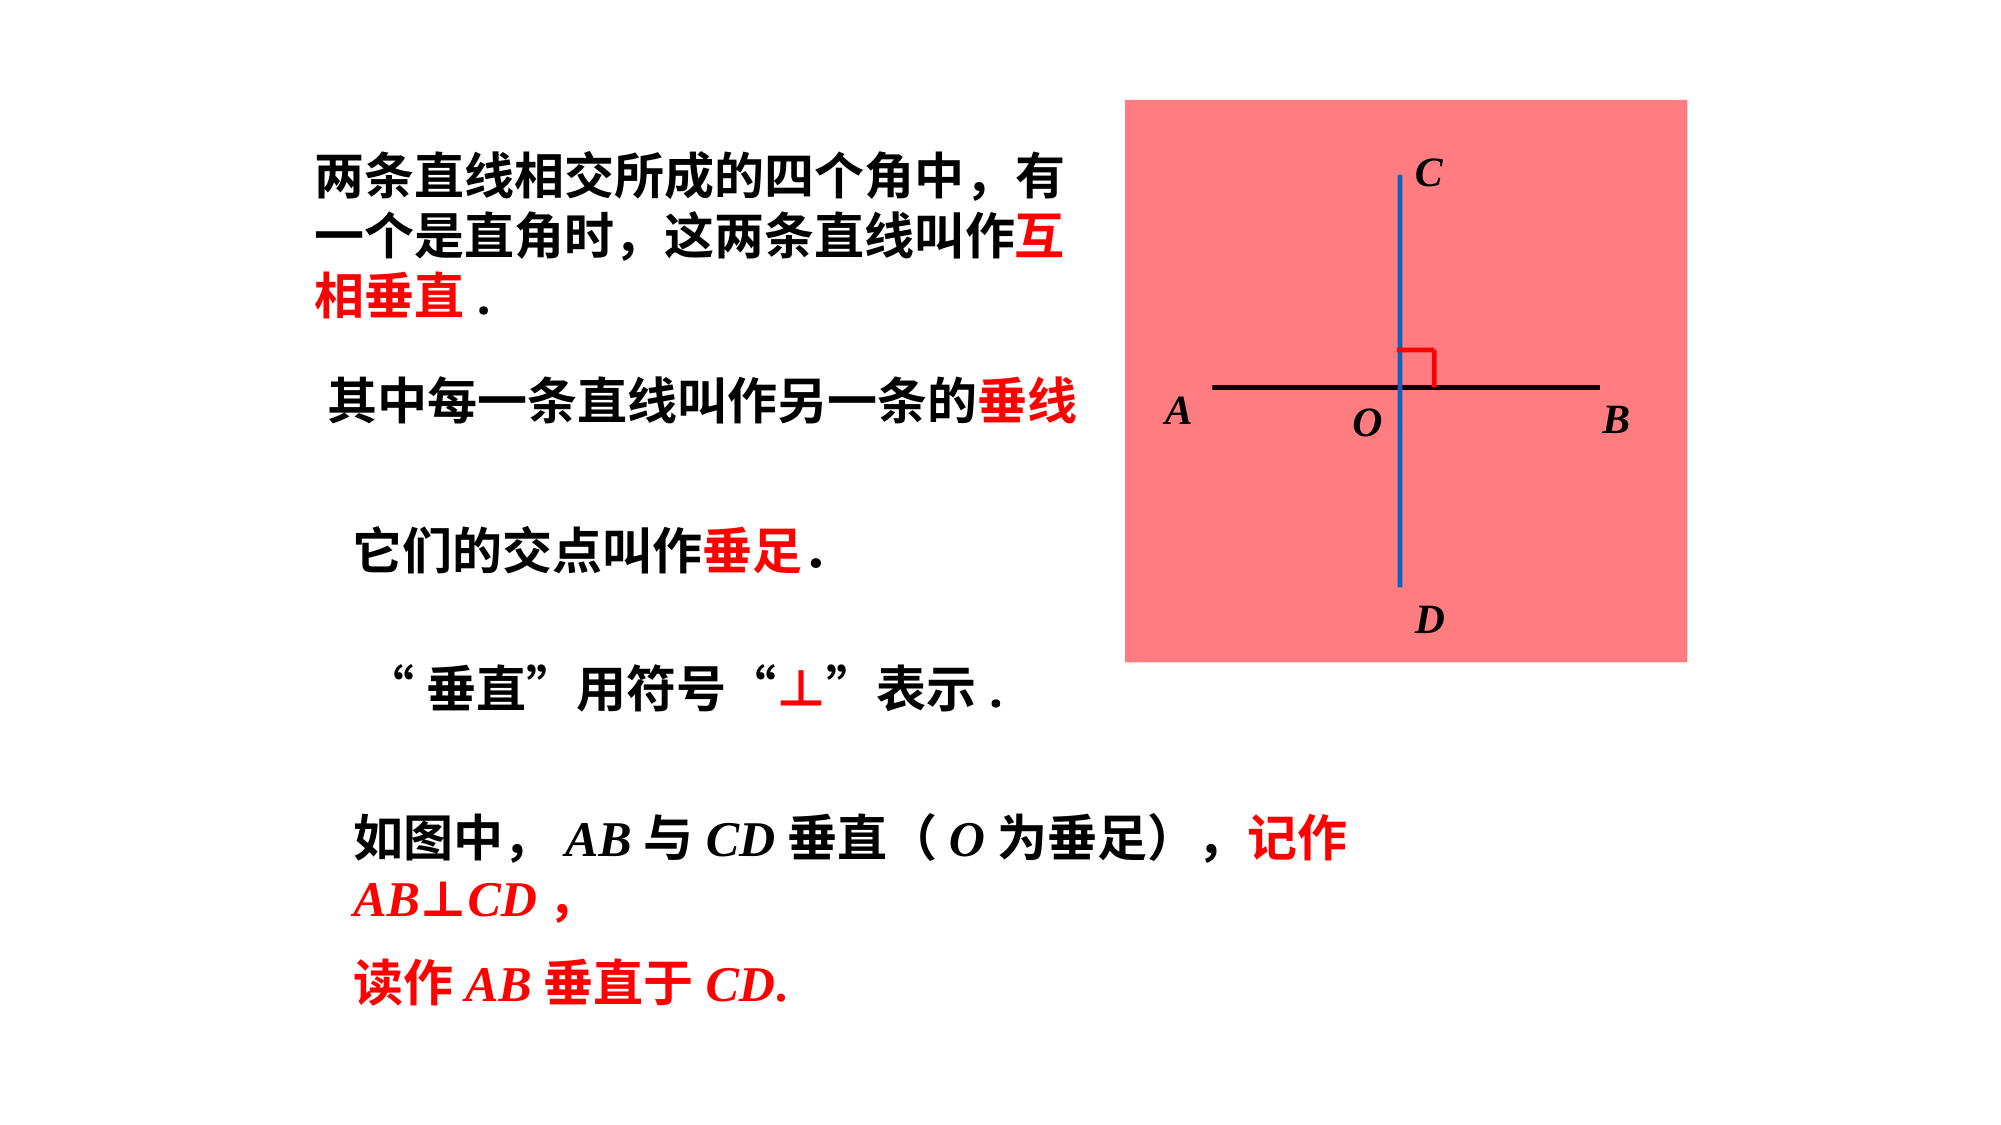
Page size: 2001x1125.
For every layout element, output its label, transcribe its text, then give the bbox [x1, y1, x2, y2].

text_box 两条直线相交所成的四个角中，有一个是直角时，这两条直线叫作互相垂直. [299, 137, 1125, 333]
text_box 它们的交点叫作垂足． [337, 512, 888, 588]
text_box “垂直”用符号“⊥”表示. [349, 649, 1013, 725]
text_box 如图中，AB与CD垂直（O为垂足），记作AB⊥CD， 读作AB垂直于CD. [338, 798, 1601, 1019]
text_box [1125, 99, 1688, 663]
text_box 其中每一条直线叫作另一条的垂线 [312, 362, 1113, 438]
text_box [1149, 137, 1688, 650]
